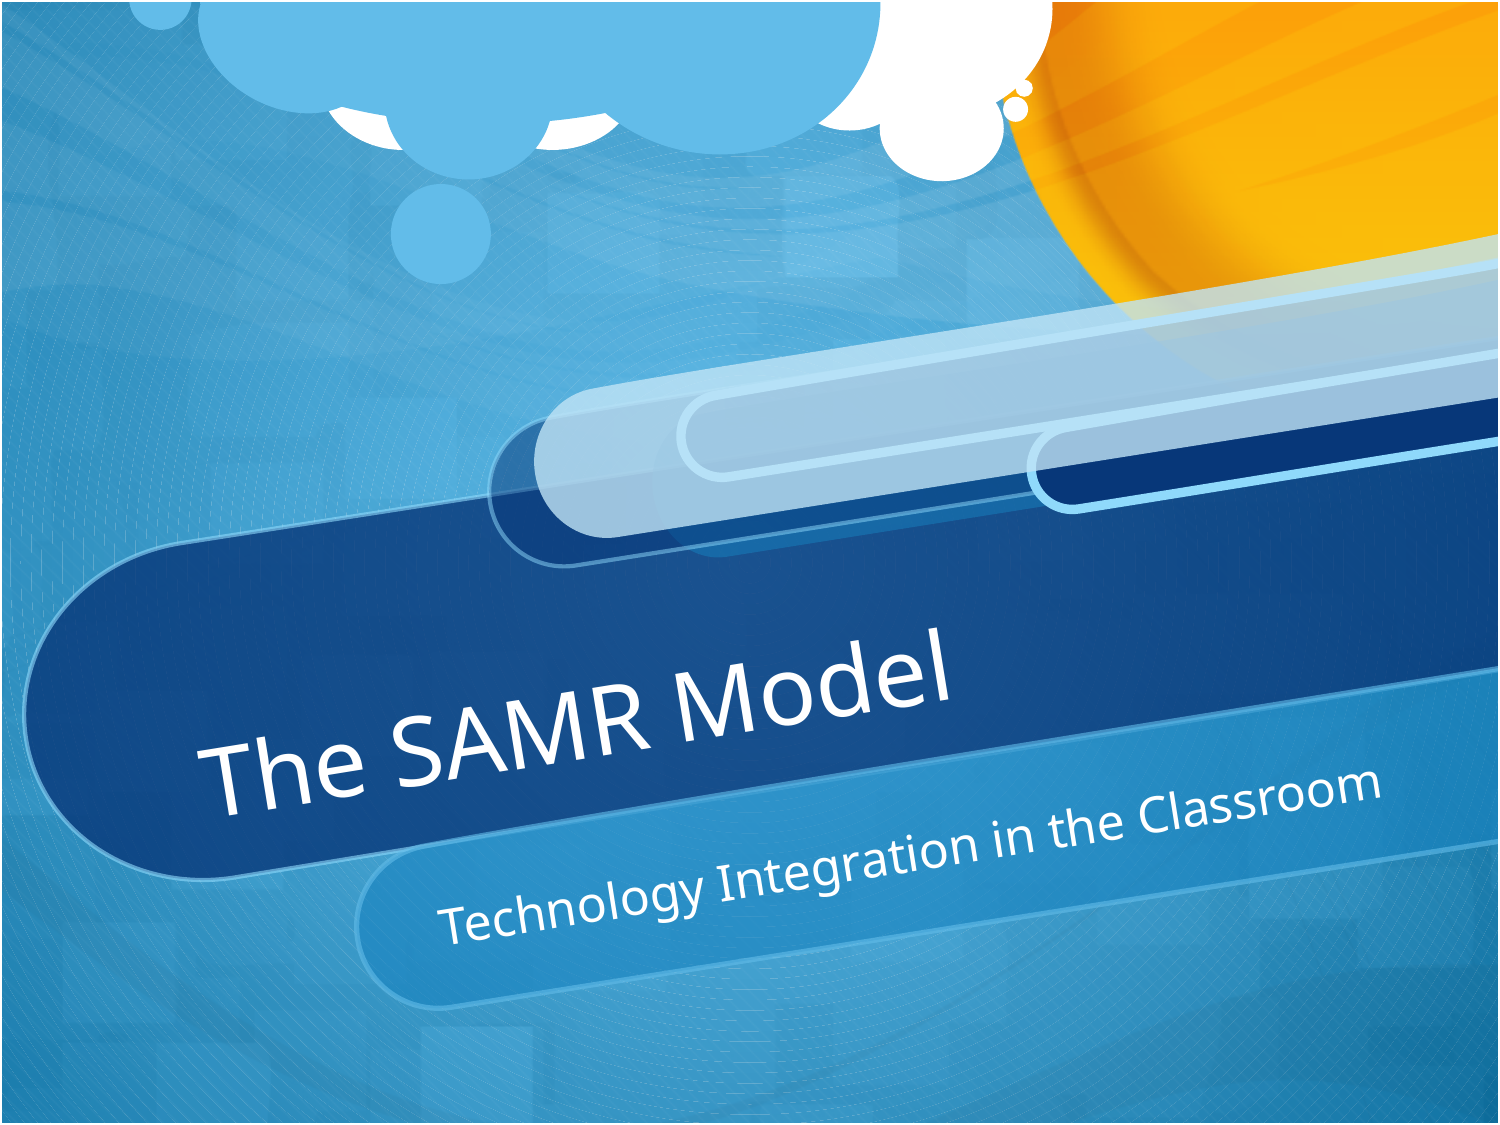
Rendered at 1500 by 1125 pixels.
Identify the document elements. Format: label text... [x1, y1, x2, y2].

subtitle Technology Integration in the Classroom [413, 690, 1474, 1003]
picture [2, 2, 1498, 1123]
title The SAMR Model [154, 387, 1420, 849]
picture [360, 673, 1498, 1005]
